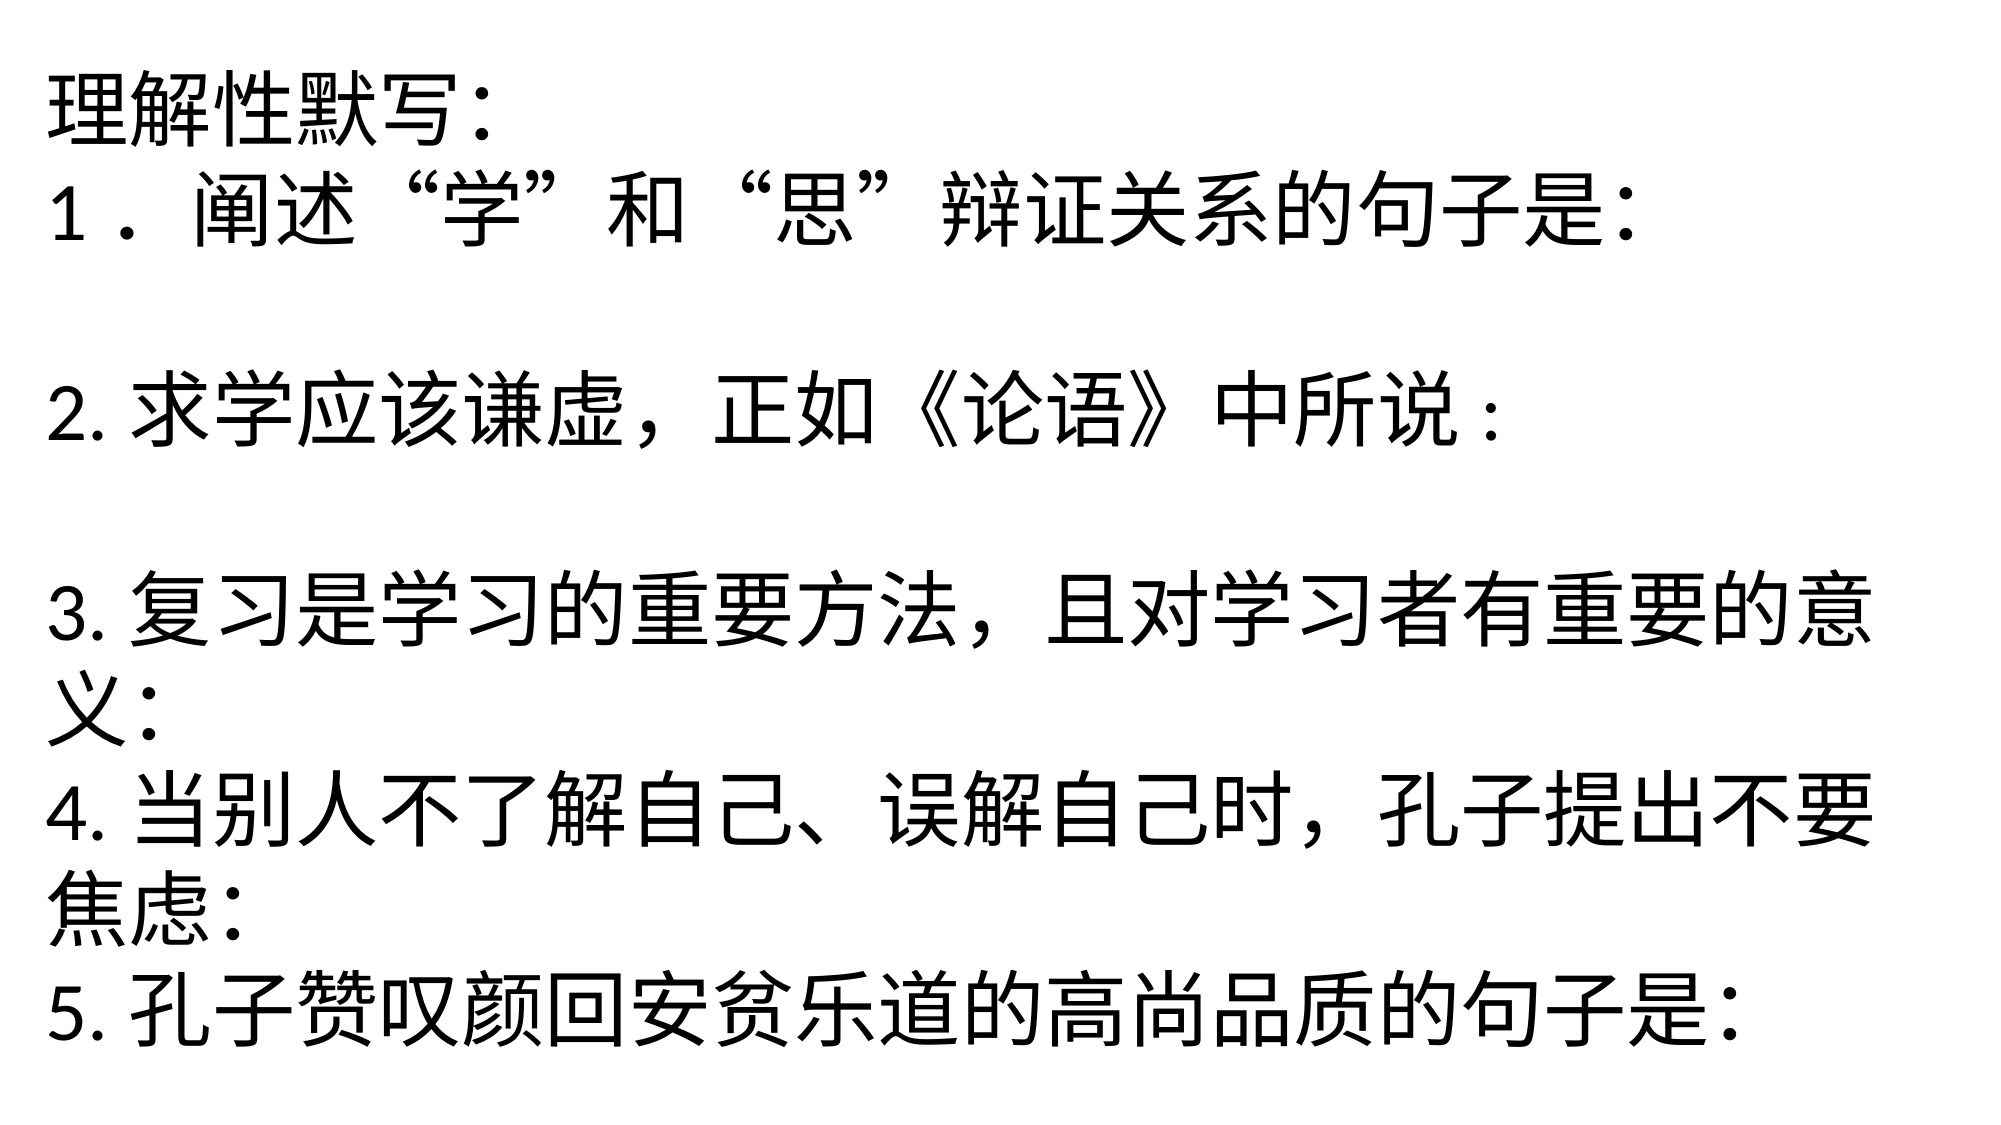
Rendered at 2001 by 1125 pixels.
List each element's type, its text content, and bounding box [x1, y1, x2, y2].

text_box 理解性默写： 1．阐述“学”和“思”辩证关系的句子是： 2.求学应该谦虚，正如《论语》中所说: 3.复习是学习的重要方法，且对学习者有重要的意义： 4.当别人不了解自己、误解自己时，孔子提出不要焦虑： 5.孔子赞叹颜回安贫乐道的高尚品质的句子是： 6.孔子在《述而》篇中论述君子对富贵的正确态度是： 7.唐太宗有一句名言“以人为鉴，可以知得失。”由此我们可以联想到《论语》中孔子的话： [30, 50, 1970, 1125]
